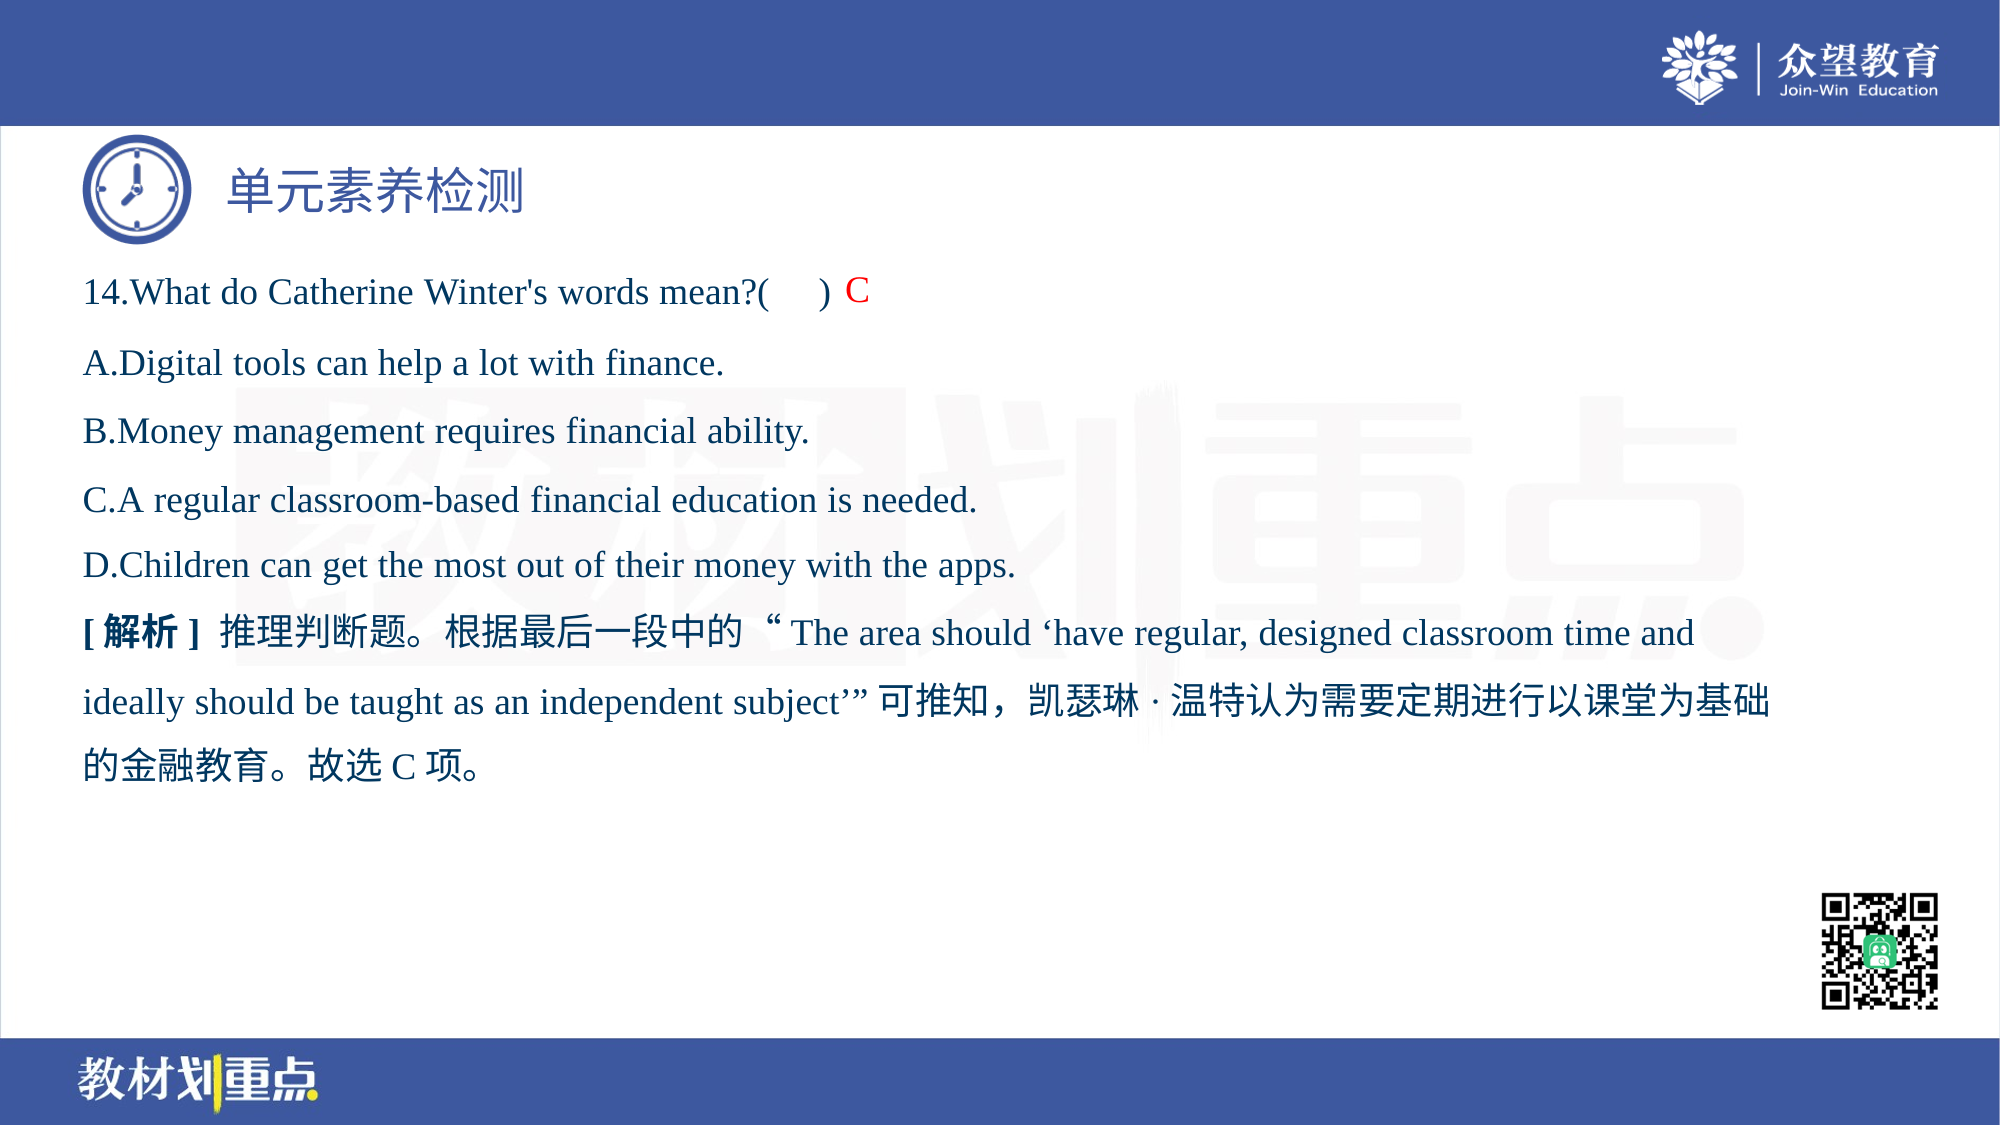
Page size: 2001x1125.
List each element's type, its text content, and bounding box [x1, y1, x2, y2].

text_box C [831, 245, 884, 304]
text_box [解析] 推理判断题。根据最后一段中的“The area should ‘have regular, designed classroom time and ideally should be taught as an independent subject’”可推知，凯瑟琳·温特认为需要定期进行以课堂为基础 的金融教育。故选C项。 [82, 584, 1817, 781]
picture [0, 0, 2000, 1125]
text_box 14.What do Catherine Winter's words mean?( ) [82, 247, 1817, 306]
text_box A.Digital tools can help a lot with finance. B.Money management requires financial ability. C.A regular classroom-based financial education is needed. D.Children can get the most out of their money with the apps. [82, 313, 1817, 578]
